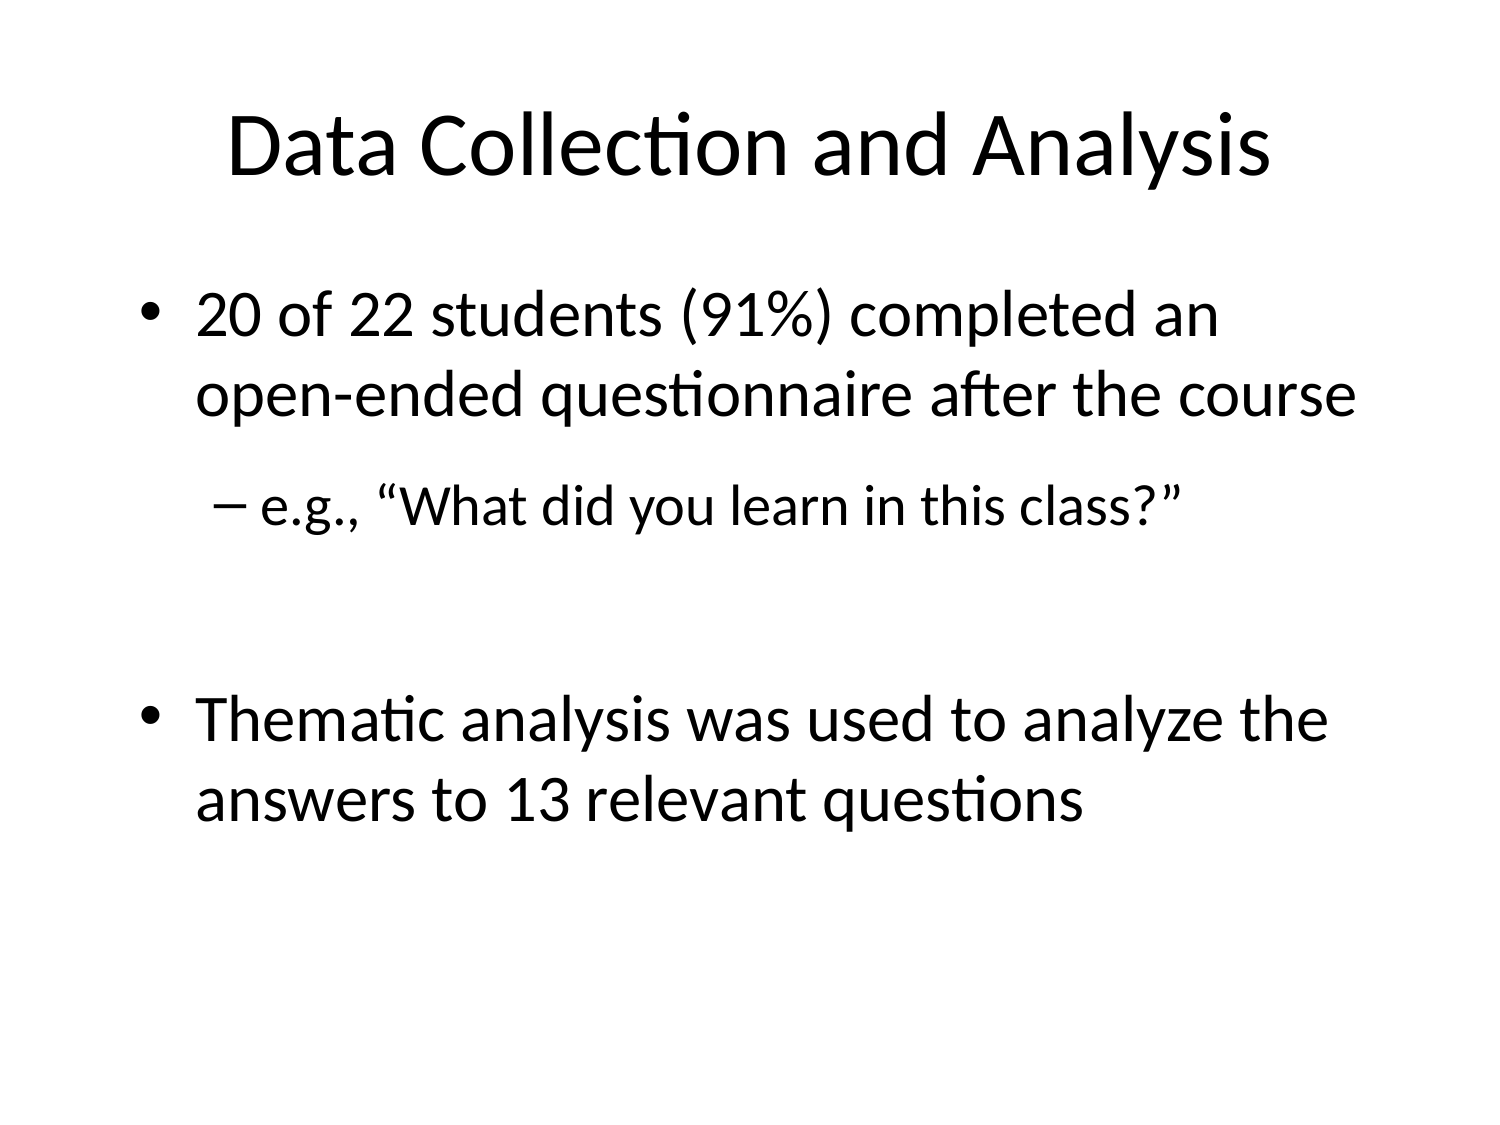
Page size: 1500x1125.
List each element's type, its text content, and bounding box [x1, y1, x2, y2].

title Data Collection and Analysis [75, 45, 1425, 233]
list 20 of 22 students (91%) completed an open-ended questionnaire after the course e.g., “What did you learn in this class?” Thematic analysis was used to analyze the answers to 13 relevant questions [123, 262, 1377, 1005]
